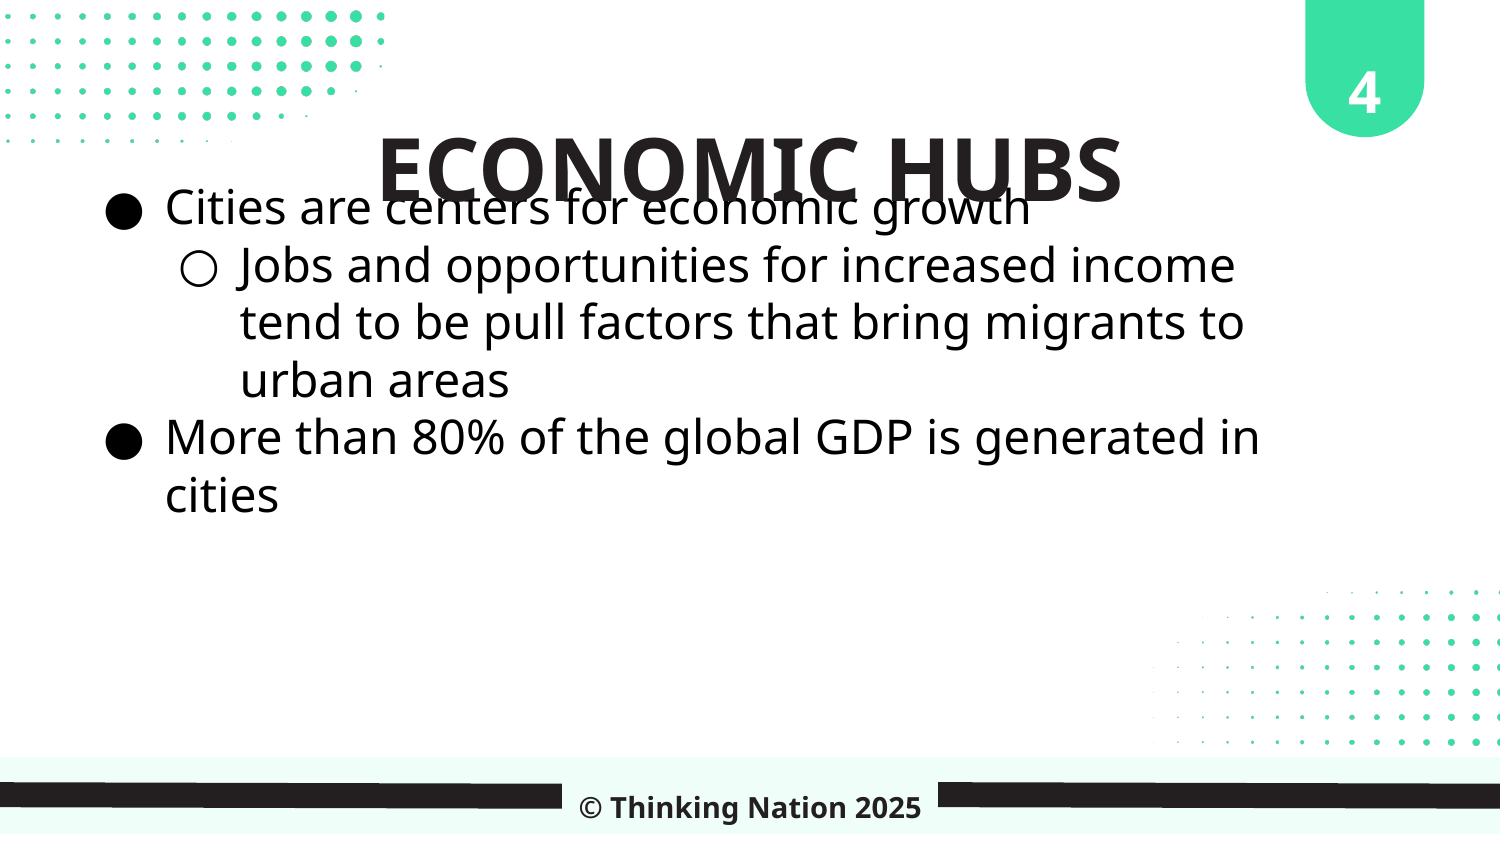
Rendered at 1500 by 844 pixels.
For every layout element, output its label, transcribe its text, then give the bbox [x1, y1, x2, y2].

text_box Cities are centers for economic growth Jobs and opportunities for increased income tend to be pull factors that bring migrants to urban areas More than 80% of the global GDP is generated in cities [89, 176, 1301, 522]
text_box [0, 756, 1500, 835]
text_box ECONOMIC HUBS [209, 71, 1291, 219]
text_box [1300, 0, 1430, 138]
text_box [0, 0, 385, 144]
text_box [1128, 590, 1500, 755]
